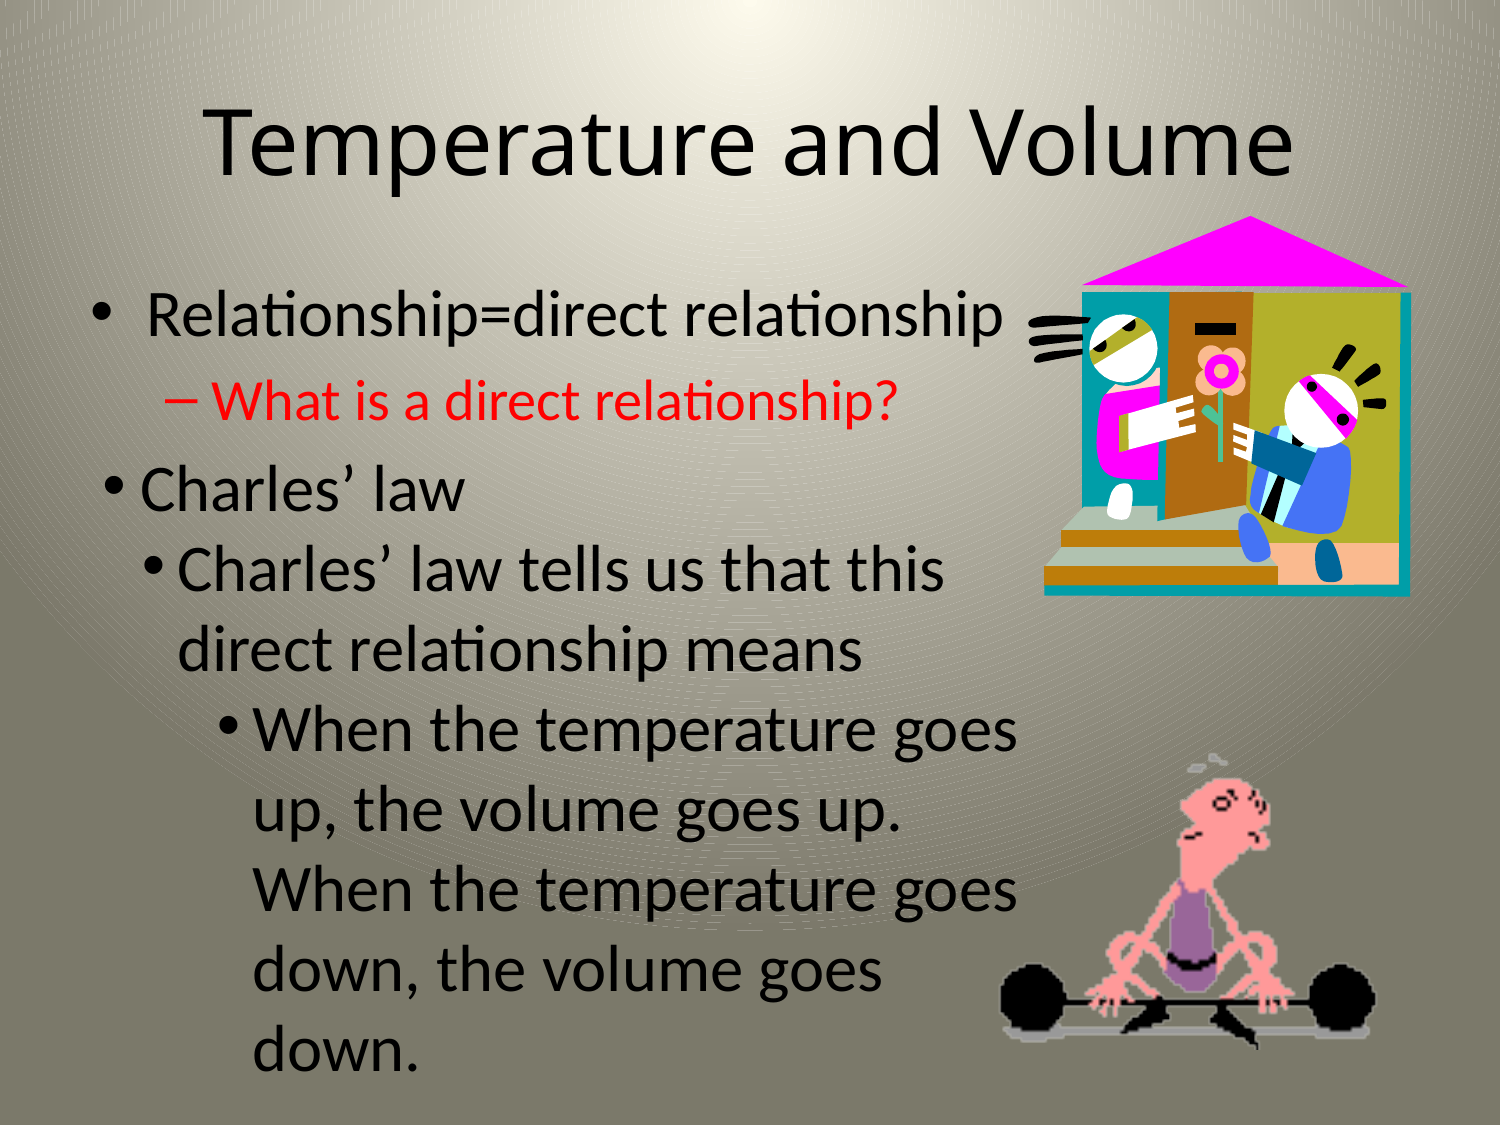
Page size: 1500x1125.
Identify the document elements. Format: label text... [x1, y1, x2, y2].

picture [987, 624, 1388, 1050]
picture [1024, 212, 1415, 601]
title Temperature and Volume [75, 45, 1425, 233]
list Relationship=direct relationship What is a direct relationship? [75, 262, 1019, 513]
text_box Charles’ law Charles’ law tells us that this direct relationship means When the temperature goes up, the volume goes up. When the temperature goes down, the volume goes down. [87, 437, 1063, 1092]
